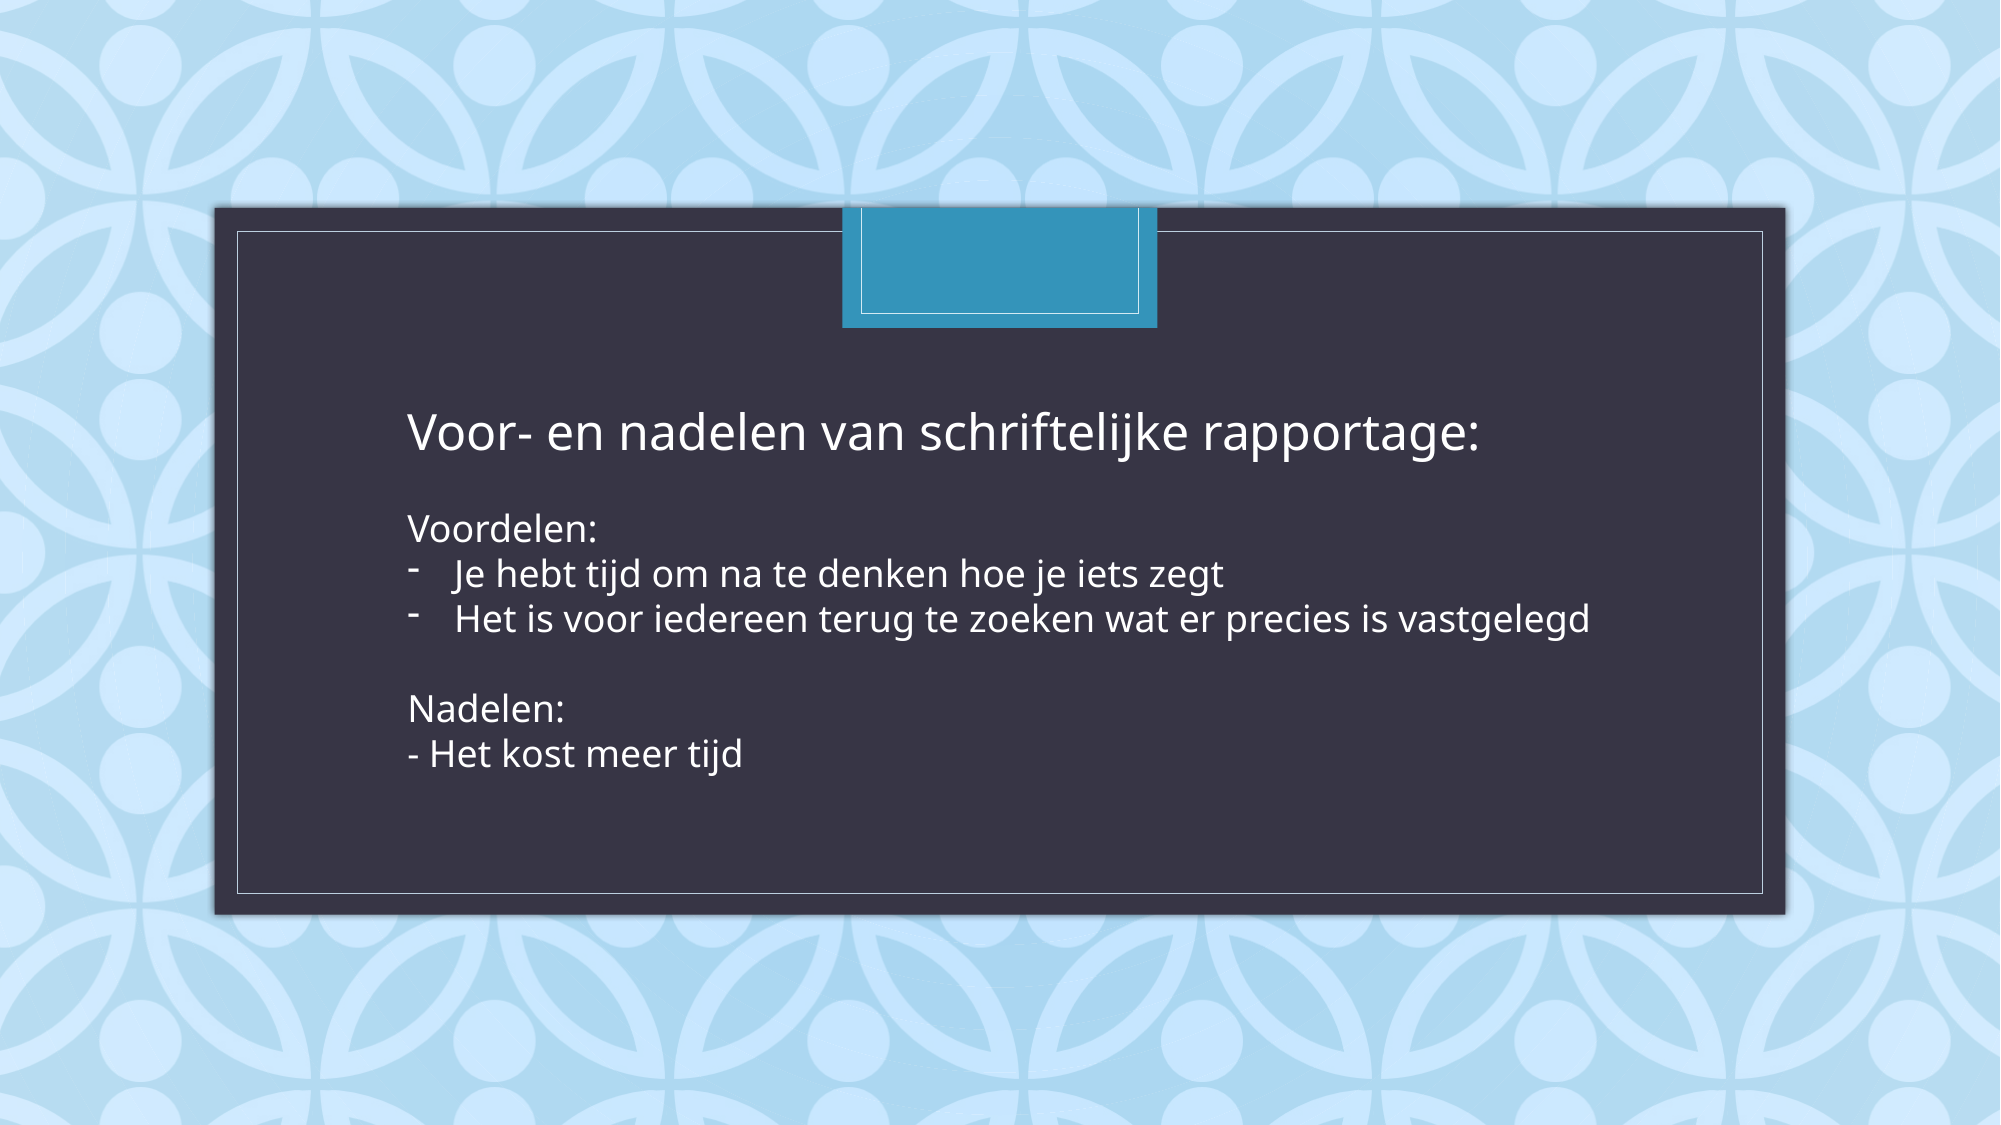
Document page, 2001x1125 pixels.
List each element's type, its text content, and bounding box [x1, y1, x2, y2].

text_box Voor- en nadelen van schriftelijke rapportage: Voordelen: Je hebt tijd om na te denken hoe je iets zegt Het is voor iedereen terug te zoeken wat er precies is vastgelegd Nadelen: - Het kost meer tijd [392, 392, 1608, 783]
